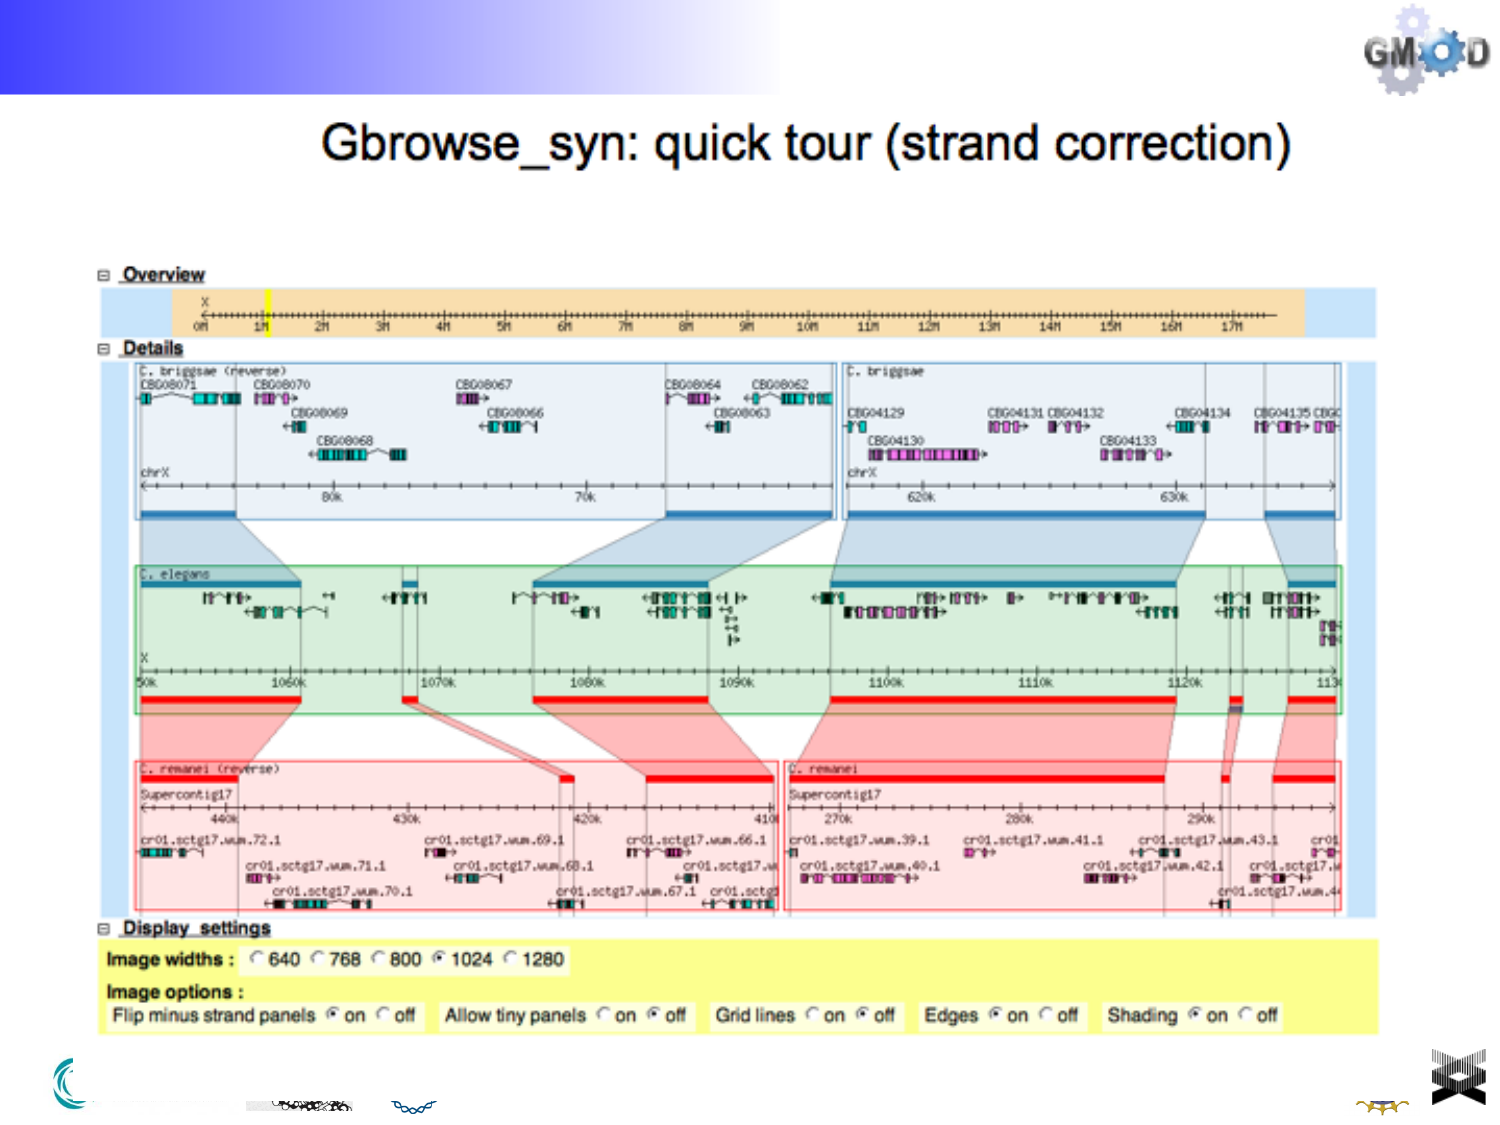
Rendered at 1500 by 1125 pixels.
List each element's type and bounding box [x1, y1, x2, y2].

picture [39, 95, 1428, 1116]
picture [1431, 1049, 1487, 1105]
